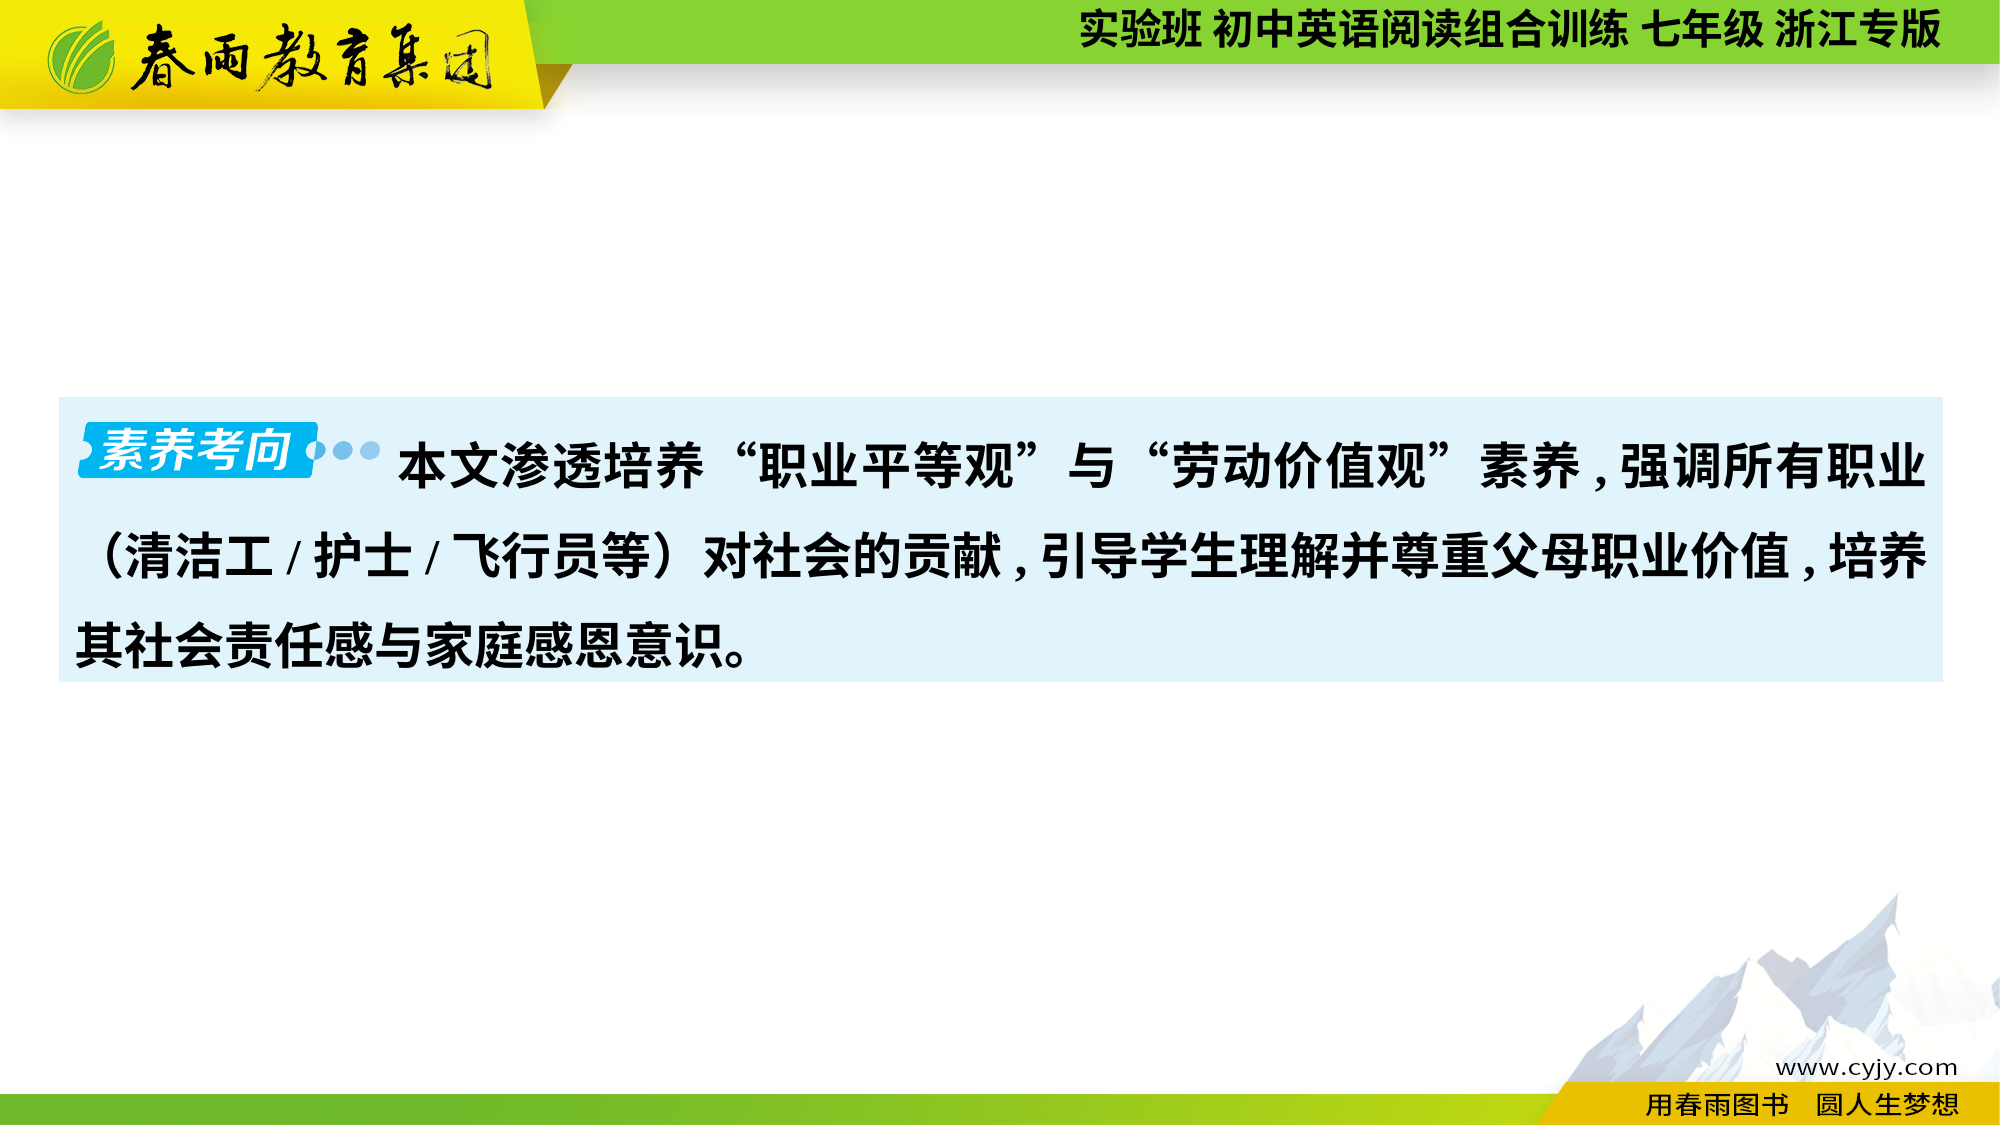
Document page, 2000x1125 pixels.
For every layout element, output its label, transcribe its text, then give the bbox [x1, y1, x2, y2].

text_box 本文渗透培养“职业平等观”与“劳动价值观”素养,强调所有职业（清洁工/护士/飞行员等）对社会的贡献,引导学生理解并尊重父母职业价值,培养其社会责任感与家庭感恩意识。 [59, 397, 1944, 683]
picture [0, 0, 2000, 1125]
